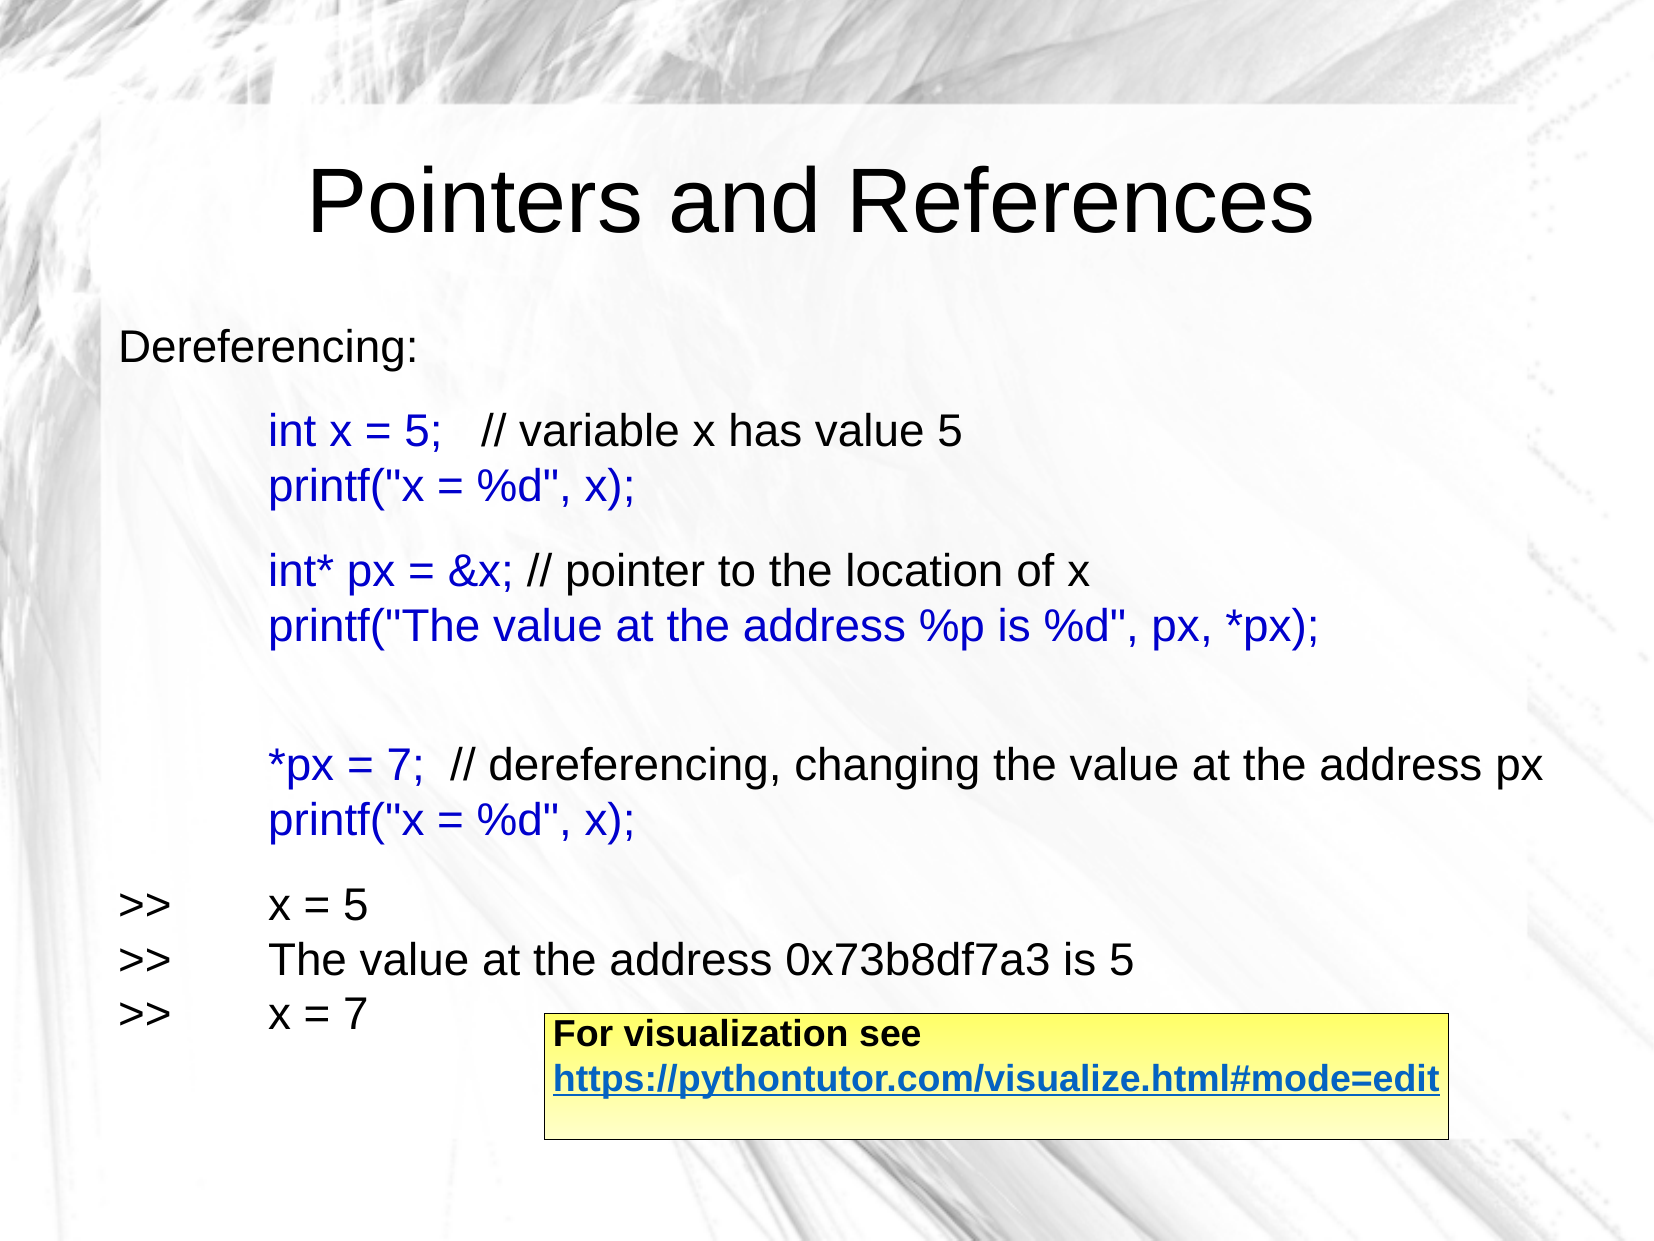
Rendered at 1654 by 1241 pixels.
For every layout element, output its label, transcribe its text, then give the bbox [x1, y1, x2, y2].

picture [0, 0, 1654, 1241]
text_box For visualization see https://pythontutor.com/visualize.html#mode=edit [544, 1013, 1449, 1140]
title Pointers and References [118, 112, 1506, 281]
list Dereferencing: int x = 5; // variable x has value 5 printf("x = %d", x); int* px = &x; // pointer to the location of x printf("The value at the address %p is %d", px, *px); *px = 7; // dereferencing, changing the value at the address px printf("x = %d", x); >> x = 5 >> The value at the address 0x73b8df7a3 is 5 >> x = 7 [118, 316, 1571, 1106]
